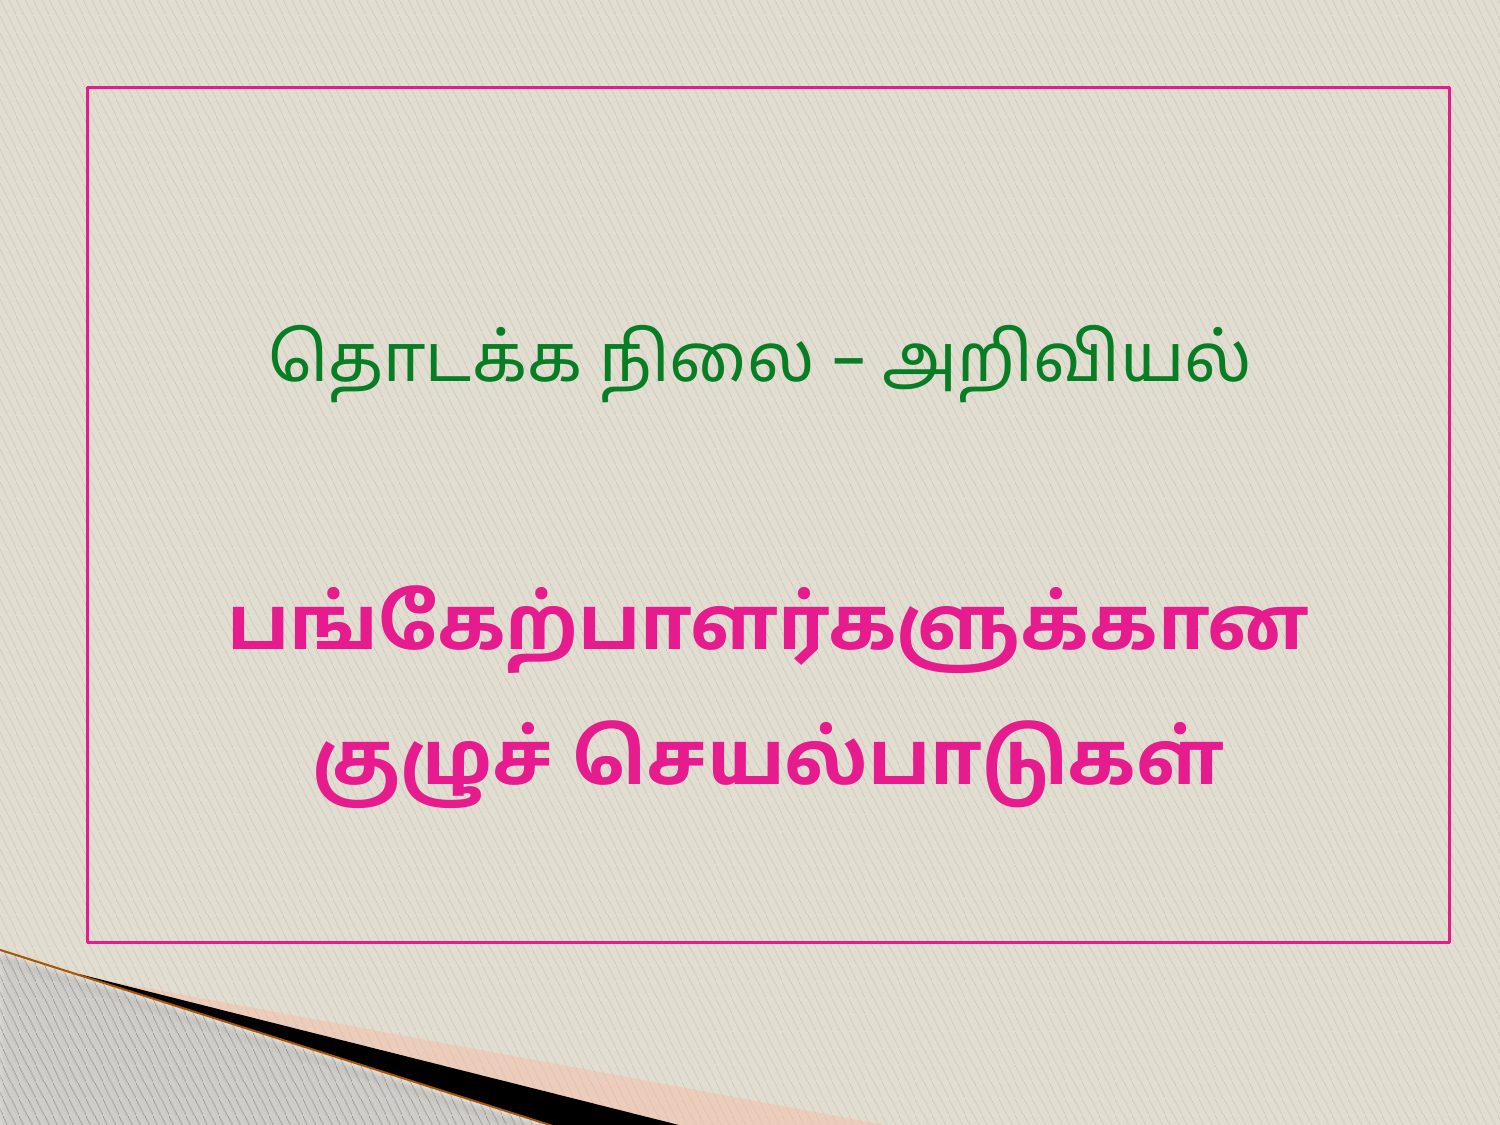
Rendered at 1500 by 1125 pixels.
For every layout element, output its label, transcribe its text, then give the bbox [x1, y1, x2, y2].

text_box தொடக்க நிலை – அறிவியல் பங்கேற்பாளர்களுக்கான குழுச் செயல்பாடுகள் [87, 87, 1450, 943]
